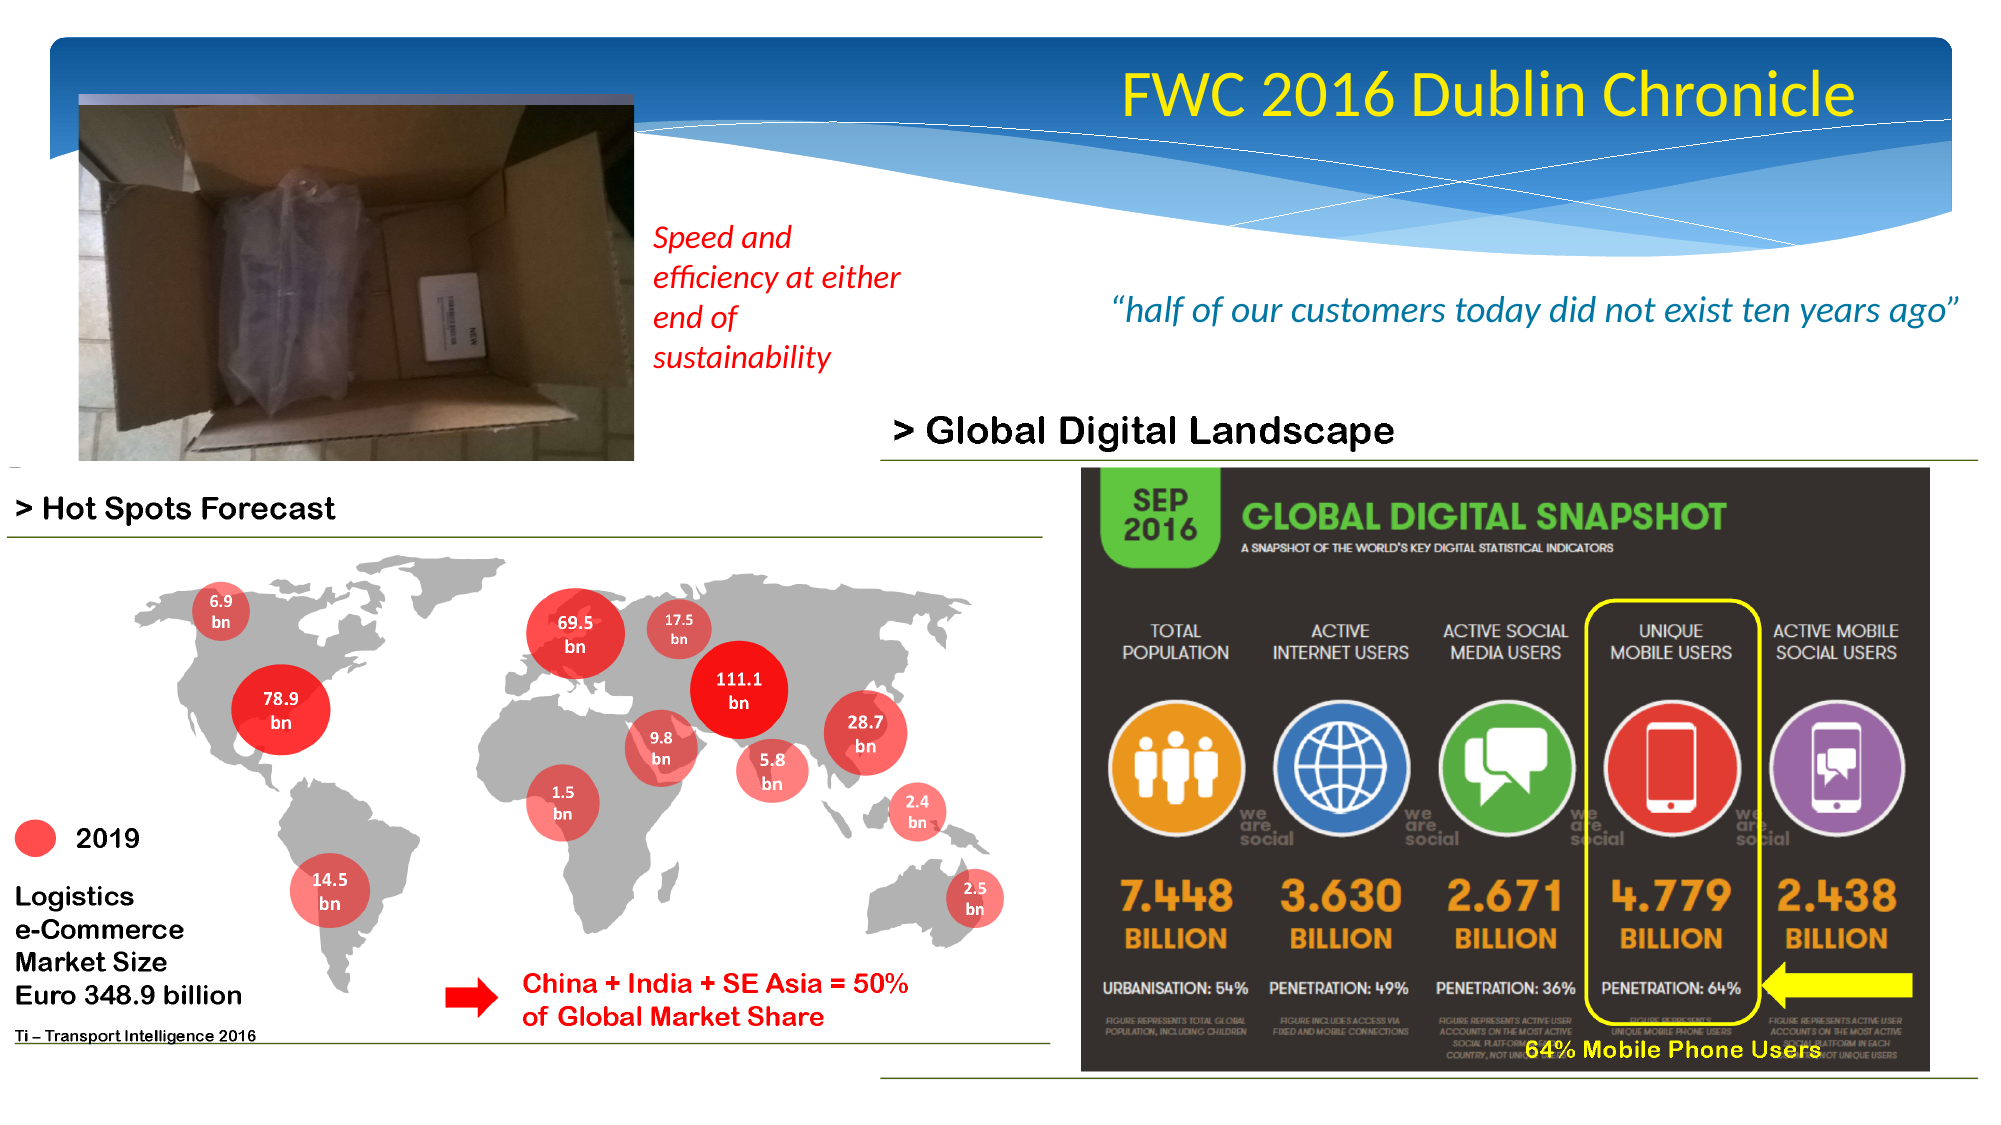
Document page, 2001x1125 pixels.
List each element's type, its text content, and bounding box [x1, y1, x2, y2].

text_box “half of our customers today did not exist ten years ago” [1094, 277, 1981, 338]
picture [1, 385, 1979, 1107]
text_box Speed and efficiency at either end of sustainability [639, 207, 918, 383]
picture [78, 94, 635, 461]
text_box FWC 2016 Dublin Chronicle [1106, 42, 1993, 138]
